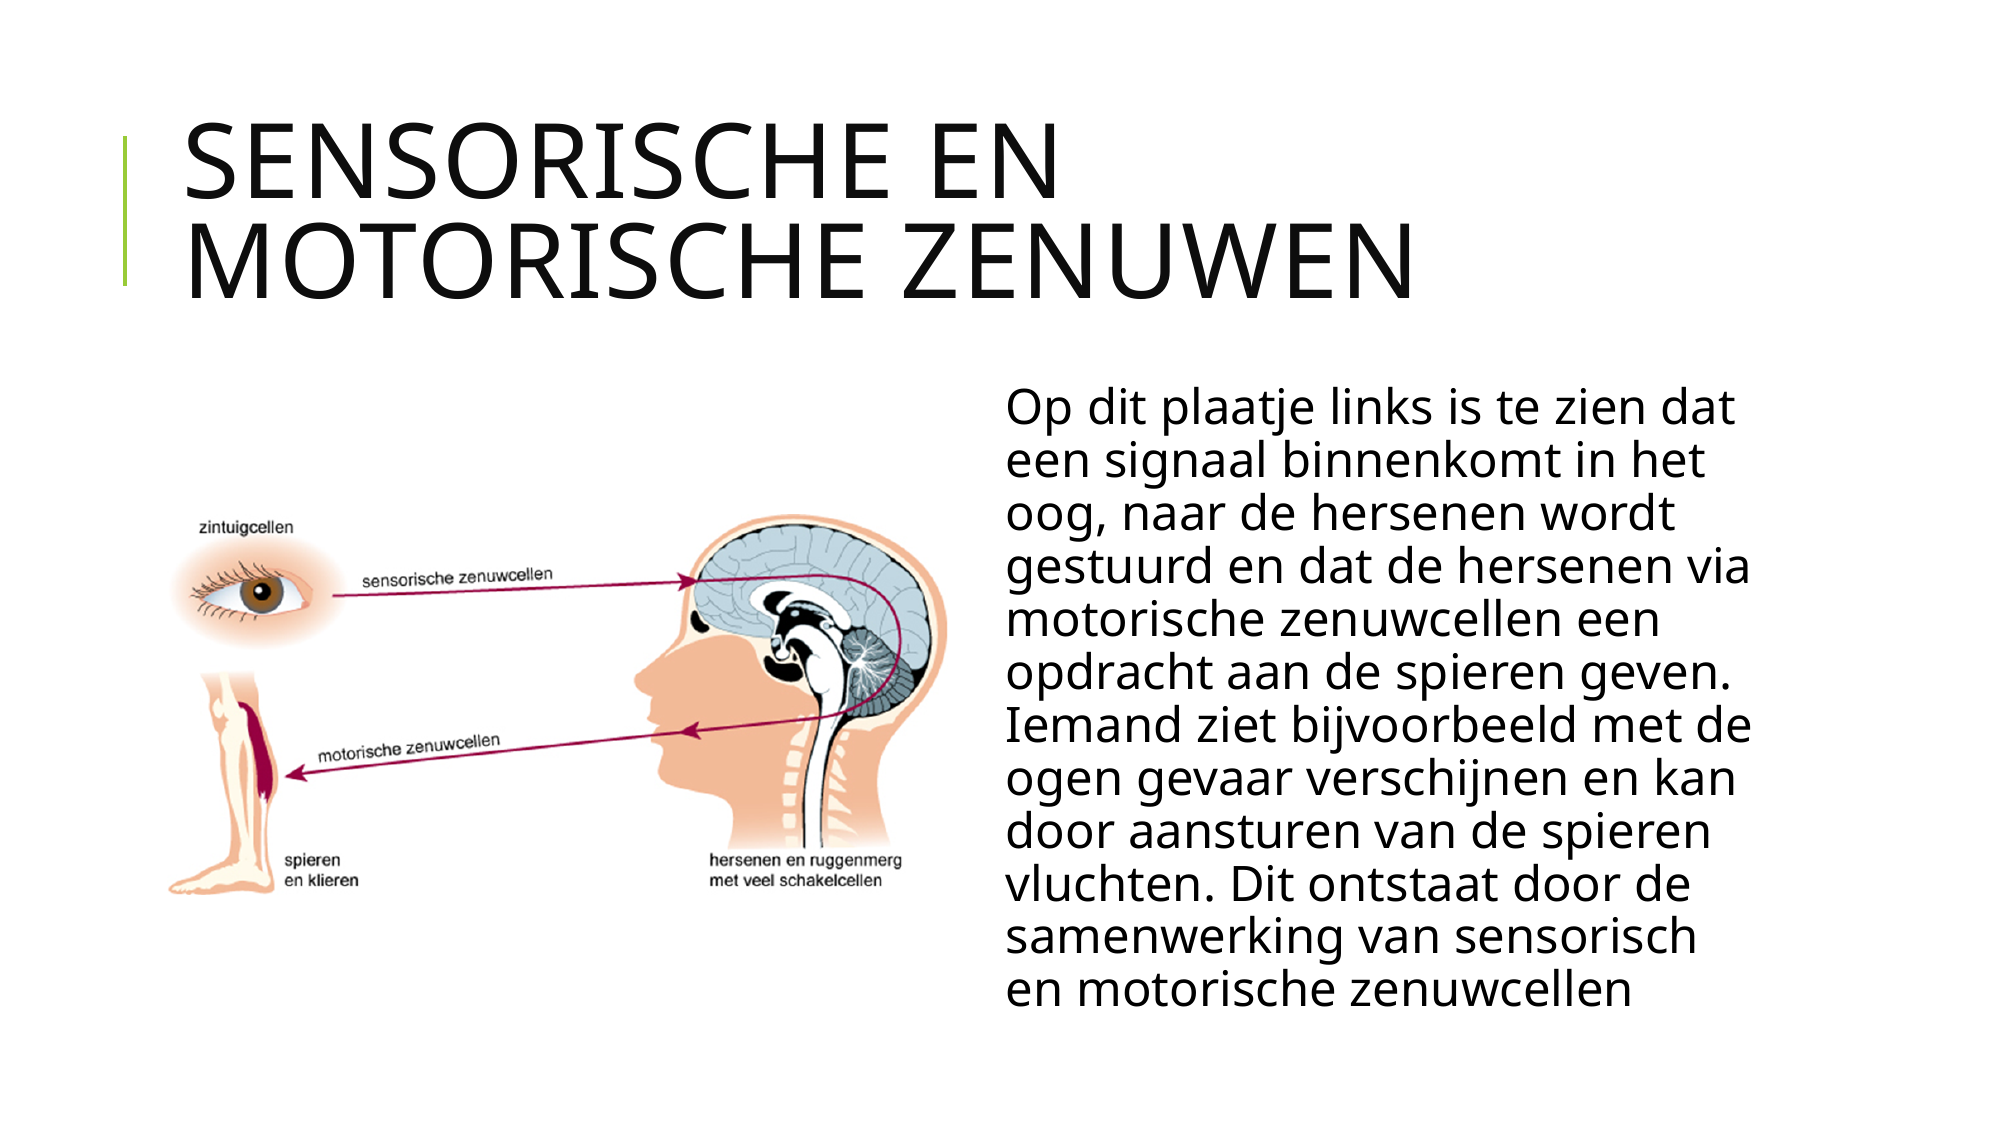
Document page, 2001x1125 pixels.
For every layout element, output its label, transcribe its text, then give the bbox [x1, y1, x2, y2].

title Sensorische en motorische zenuwen [168, 96, 1763, 342]
list Op dit plaatje links is te zien dat een signaal binnenkomt in het oog, naar de hersenen wordt gestuurd en dat de hersenen via motorische zenuwcellen een opdracht aan de spieren geven. Iemand ziet bijvoorbeeld met de ogen gevaar verschijnen en kan door aansturen van de spieren vluchten. Dit ontstaat door de samenwerking van sensorisch en motorische zenuwcellen [982, 375, 1763, 1035]
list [167, 514, 949, 896]
